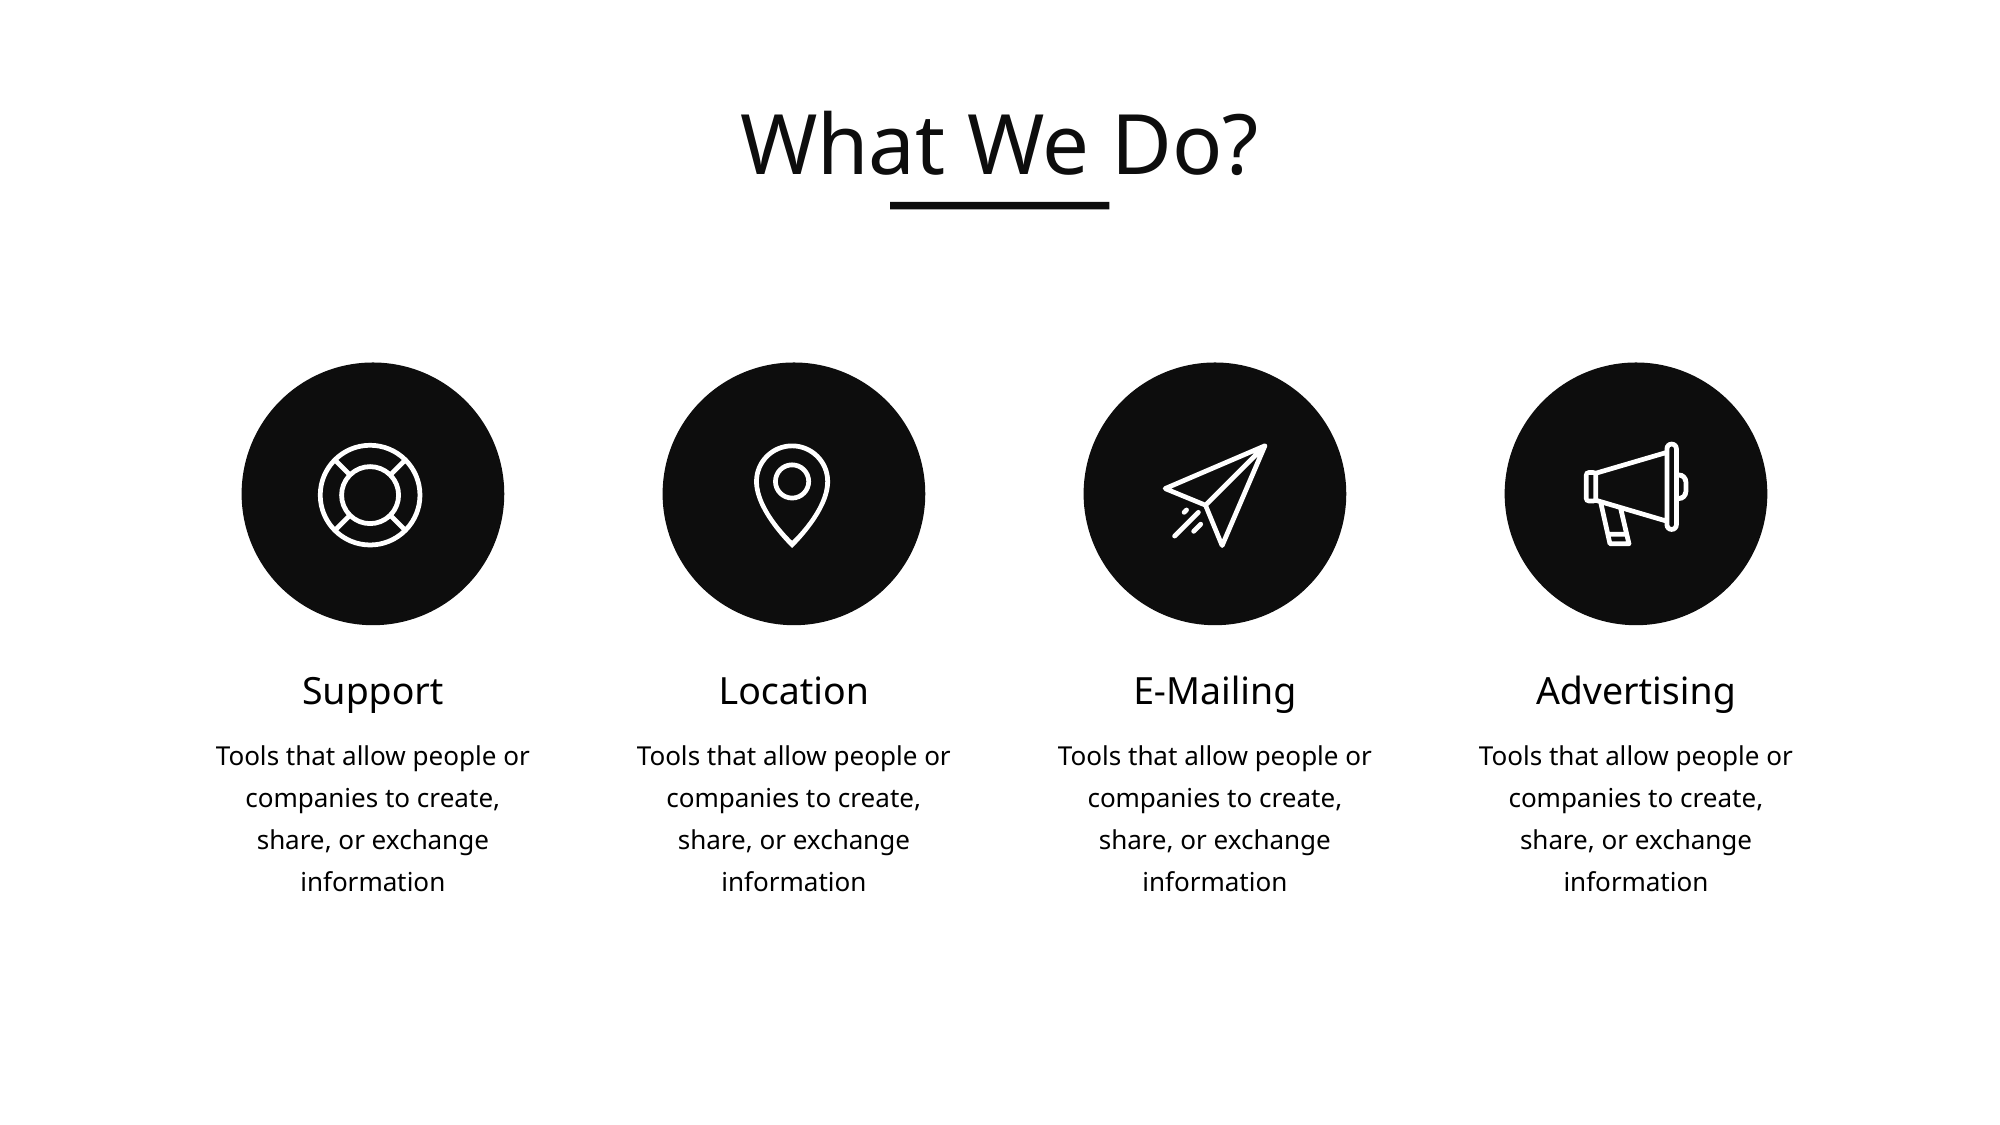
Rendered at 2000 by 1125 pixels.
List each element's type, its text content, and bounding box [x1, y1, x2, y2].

text_box [317, 442, 423, 548]
text_box Tools that allow people or companies to create, share, or exchange information [1470, 728, 1802, 897]
text_box [1502, 360, 1770, 628]
text_box [1583, 441, 1689, 547]
text_box Support [302, 673, 444, 713]
text_box Advertising [1535, 673, 1737, 713]
text_box Tools that allow people or companies to create, share, or exchange information [628, 728, 960, 897]
text_box What We Do? [0, 96, 2000, 187]
text_box [754, 443, 831, 548]
text_box [888, 200, 1111, 211]
text_box Tools that allow people or companies to create, share, or exchange information [1049, 728, 1381, 897]
text_box [1081, 360, 1349, 628]
text_box [660, 360, 928, 628]
text_box Tools that allow people or companies to create, share, or exchange information [207, 728, 539, 897]
text_box Location [718, 673, 870, 713]
text_box [239, 360, 507, 628]
text_box E-Mailing [1133, 673, 1297, 713]
text_box [1162, 443, 1268, 548]
